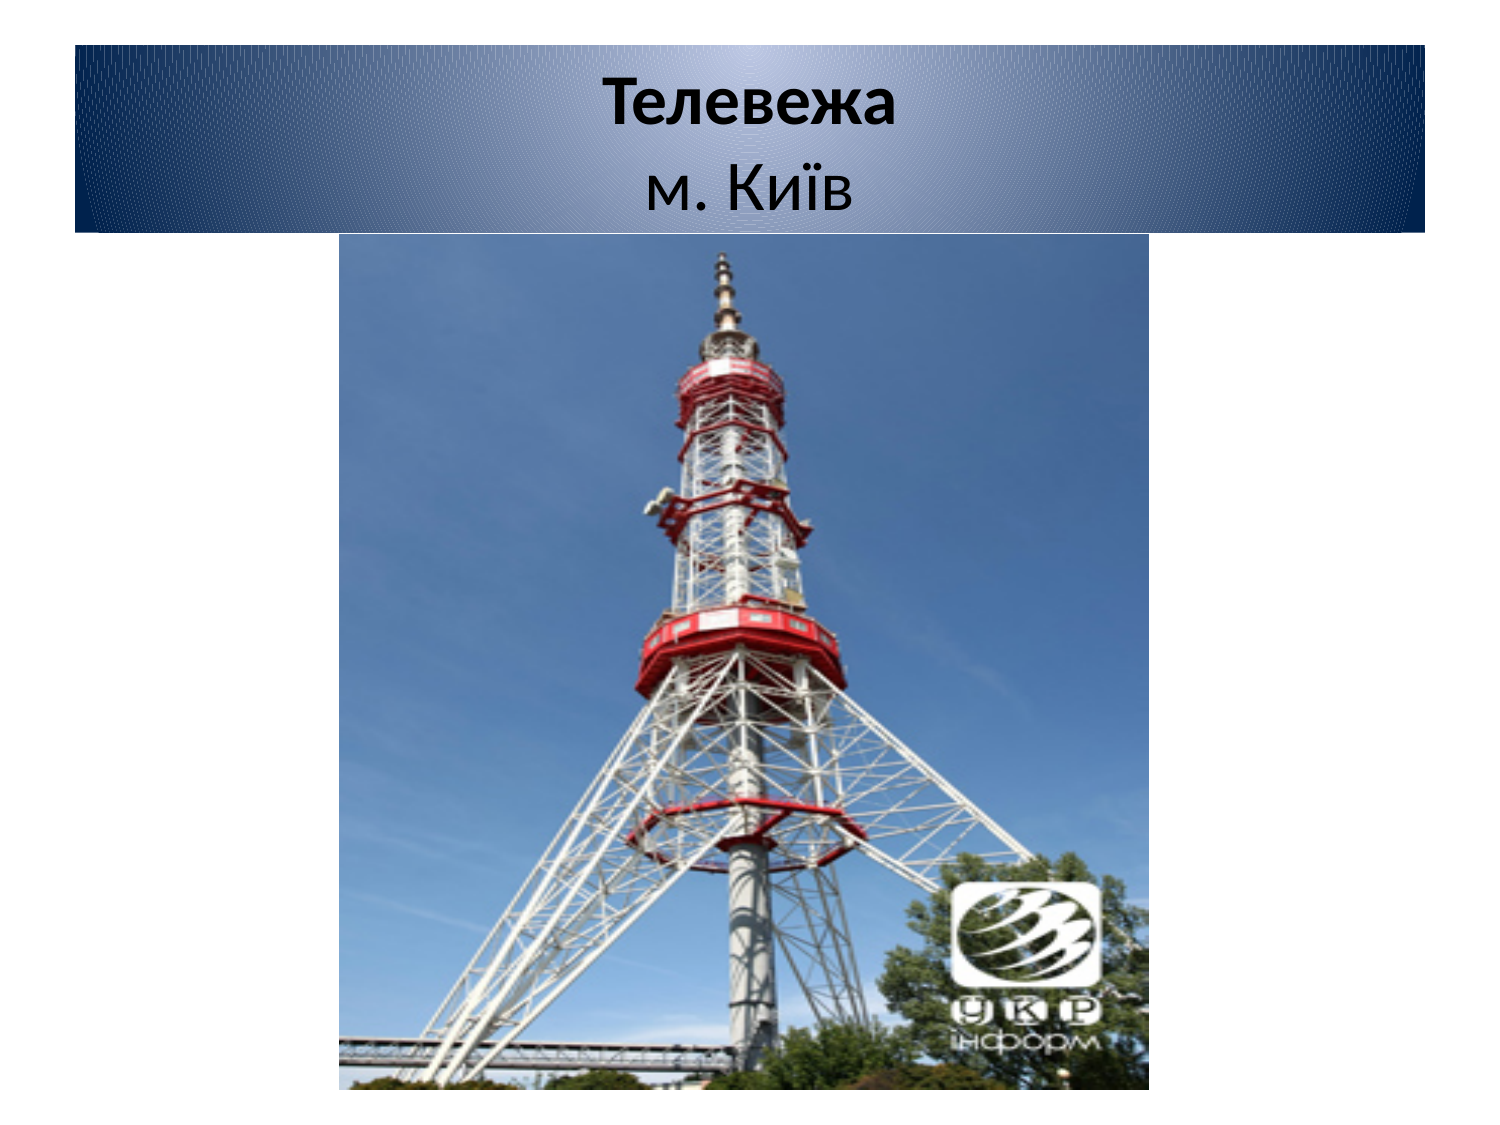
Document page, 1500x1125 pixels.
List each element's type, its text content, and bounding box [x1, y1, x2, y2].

title Телевежа м. Київ [75, 45, 1425, 233]
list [339, 234, 1149, 1091]
